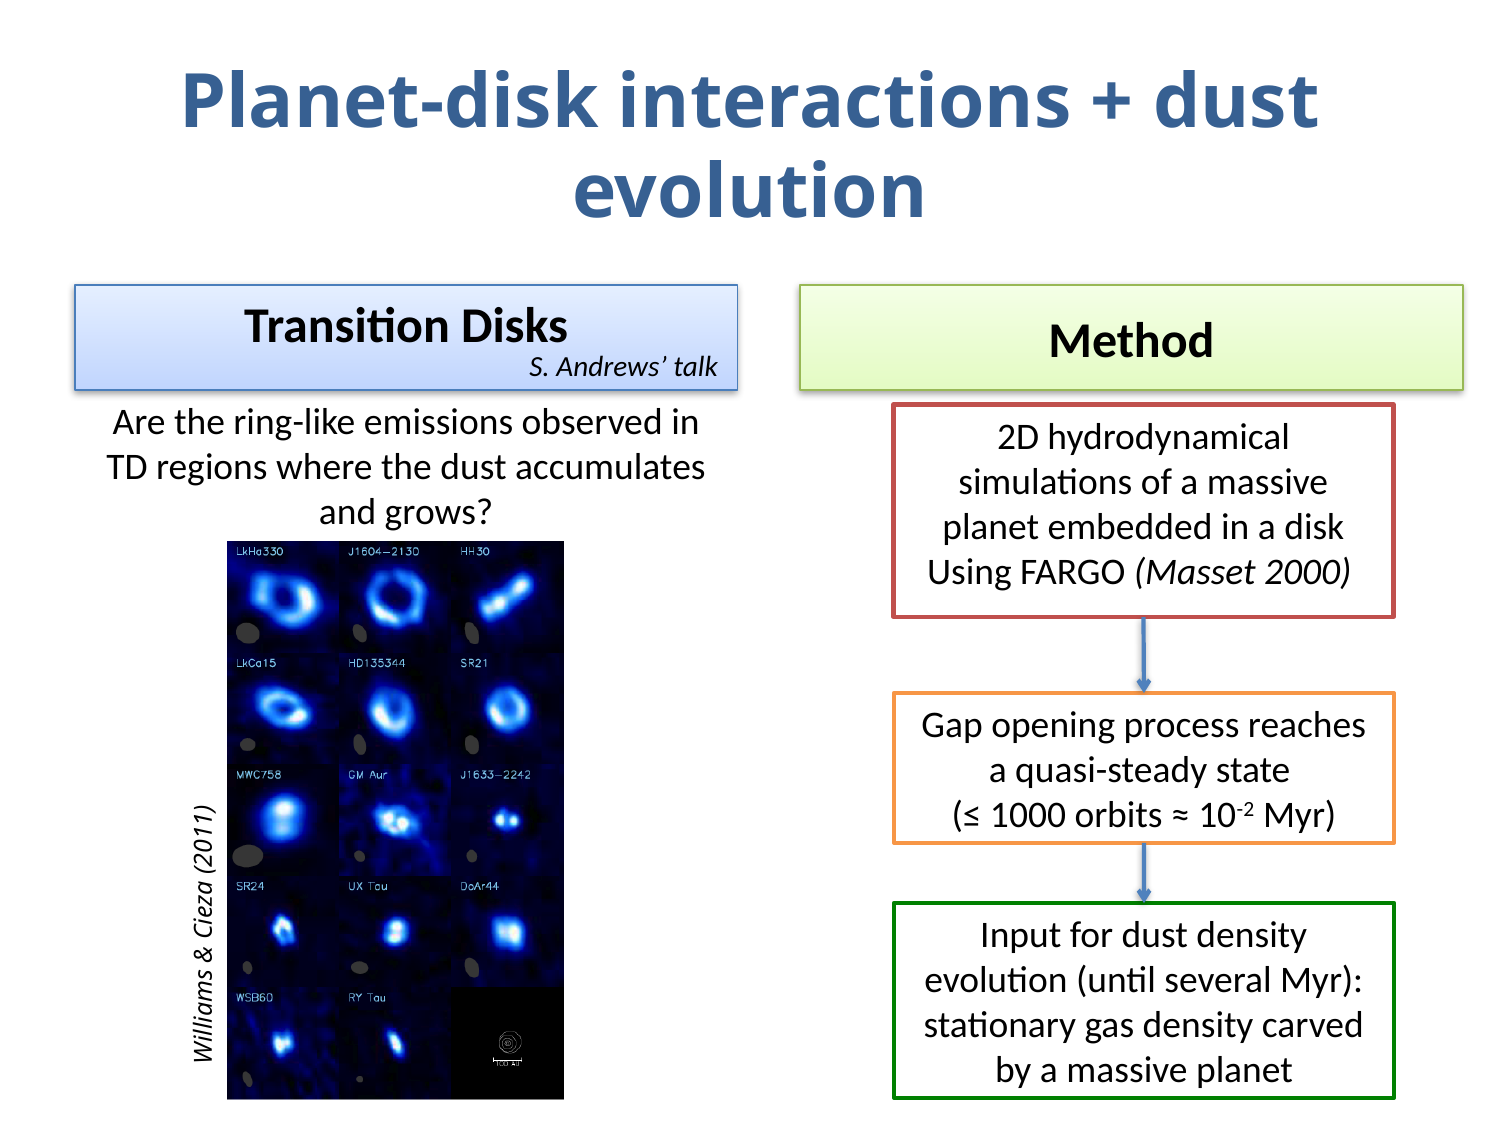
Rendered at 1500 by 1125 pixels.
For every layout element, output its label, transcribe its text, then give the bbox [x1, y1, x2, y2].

text_box S. Andrews’ talk [514, 339, 734, 390]
text_box Input for dust density evolution (until several Myr): stationary gas density carved by a massive planet [892, 901, 1396, 1100]
text_box Gap opening process reaches a quasi-steady state (≤ 1000 orbits ≈ 10-2 Myr) [892, 691, 1396, 845]
list Transition Disks [74, 284, 738, 391]
text_box Williams & Cieza (2011) [179, 790, 219, 1079]
title Planet-disk interactions + dust evolution [75, 45, 1425, 233]
text_box 2D hydrodynamical simulations of a massive planet embedded in a disk Using FARGO (Masset 2000) [891, 402, 1396, 619]
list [224, 541, 564, 1101]
list Method [799, 284, 1464, 391]
text_box Are the ring-like emissions observed in TD regions where the dust accumulates and grows? [75, 389, 738, 540]
